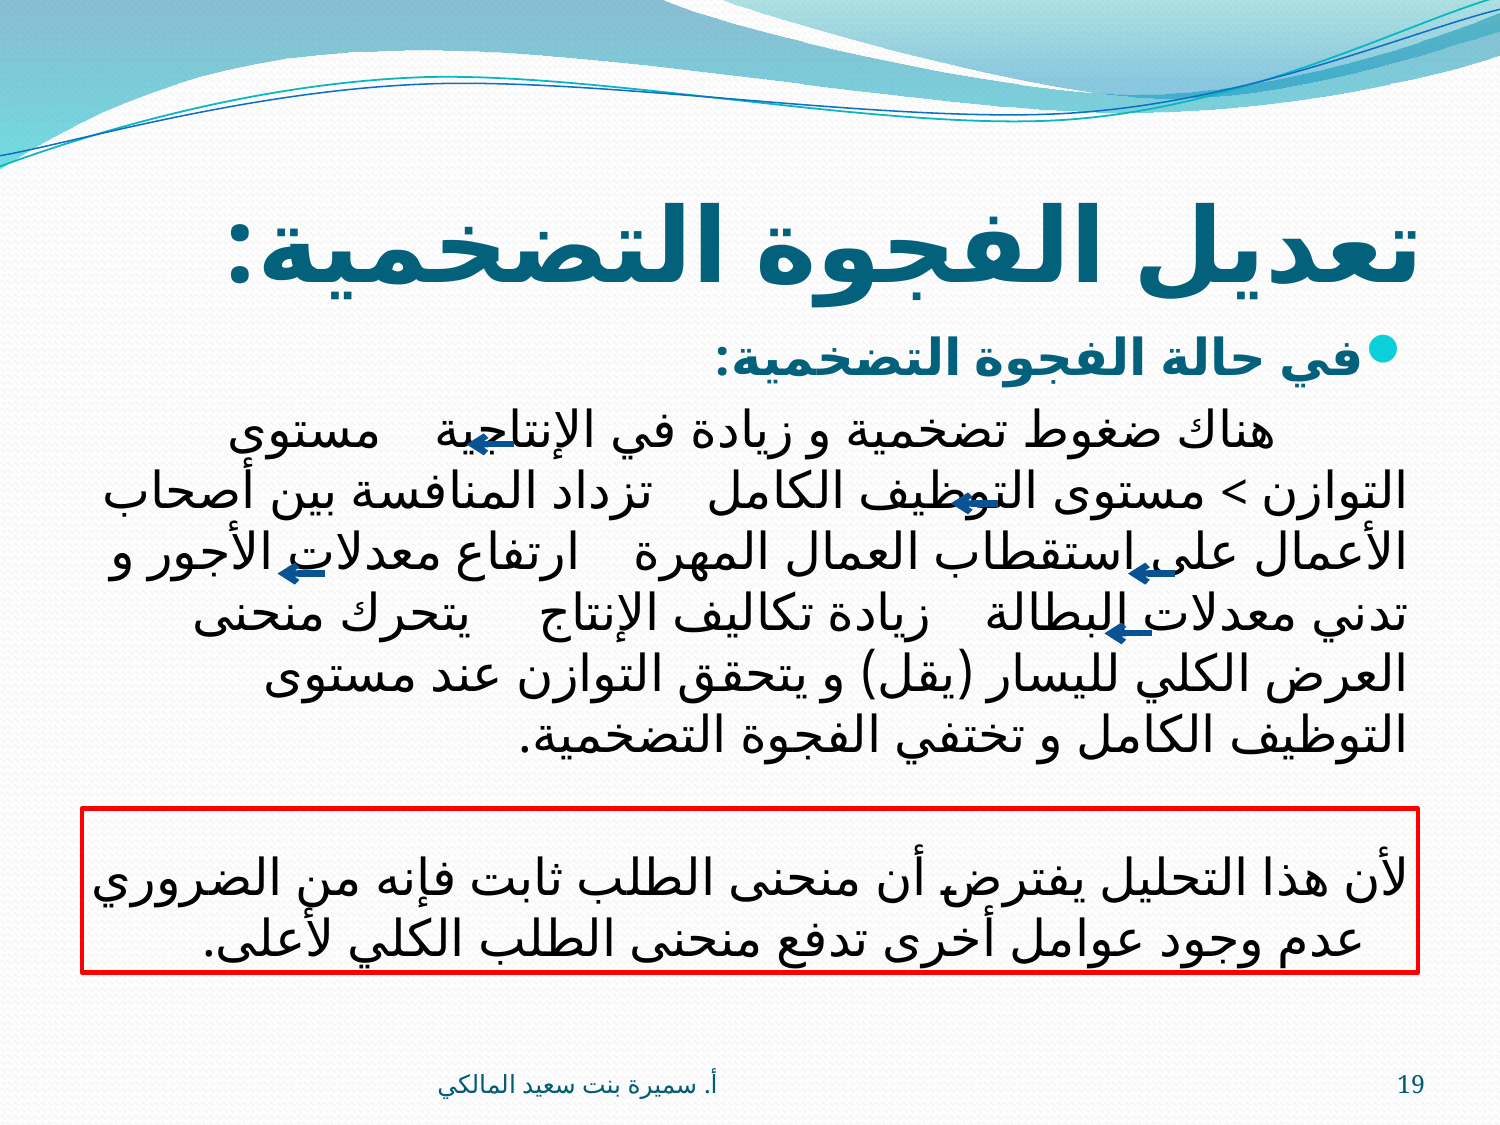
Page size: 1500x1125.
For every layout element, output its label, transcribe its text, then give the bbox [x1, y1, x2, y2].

footer أ. سميرة بنت سعيد المالكي [437, 1042, 988, 1103]
slide_number 19 [1299, 1042, 1425, 1103]
title تعديل الفجوة التضخمية: [75, 115, 1425, 303]
text_box [80, 806, 1420, 975]
list في حالة الفجوة التضخمية: هناك ضغوط تضخمية و زيادة في الإنتاجية مستوى التوازن > مستوى التوظيف الكامل تزداد المنافسة بين أصحاب الأعمال على استقطاب العمال المهرة ارتفاع معدلات الأجور و تدني معدلات البطالة زيادة تكاليف الإنتاج يتحرك منحنى العرض الكلي لليسار (يقل) و يتحقق التوازن عند مستوى التوظيف الكامل و تختفي الفجوة التضخمية. لأن هذا التحليل يفترض أن منحنى الطلب ثابت فإنه من الضروري عدم وجود عوامل أخرى تدفع منحنى الطلب الكلي لأعلى. [75, 317, 1425, 1038]
